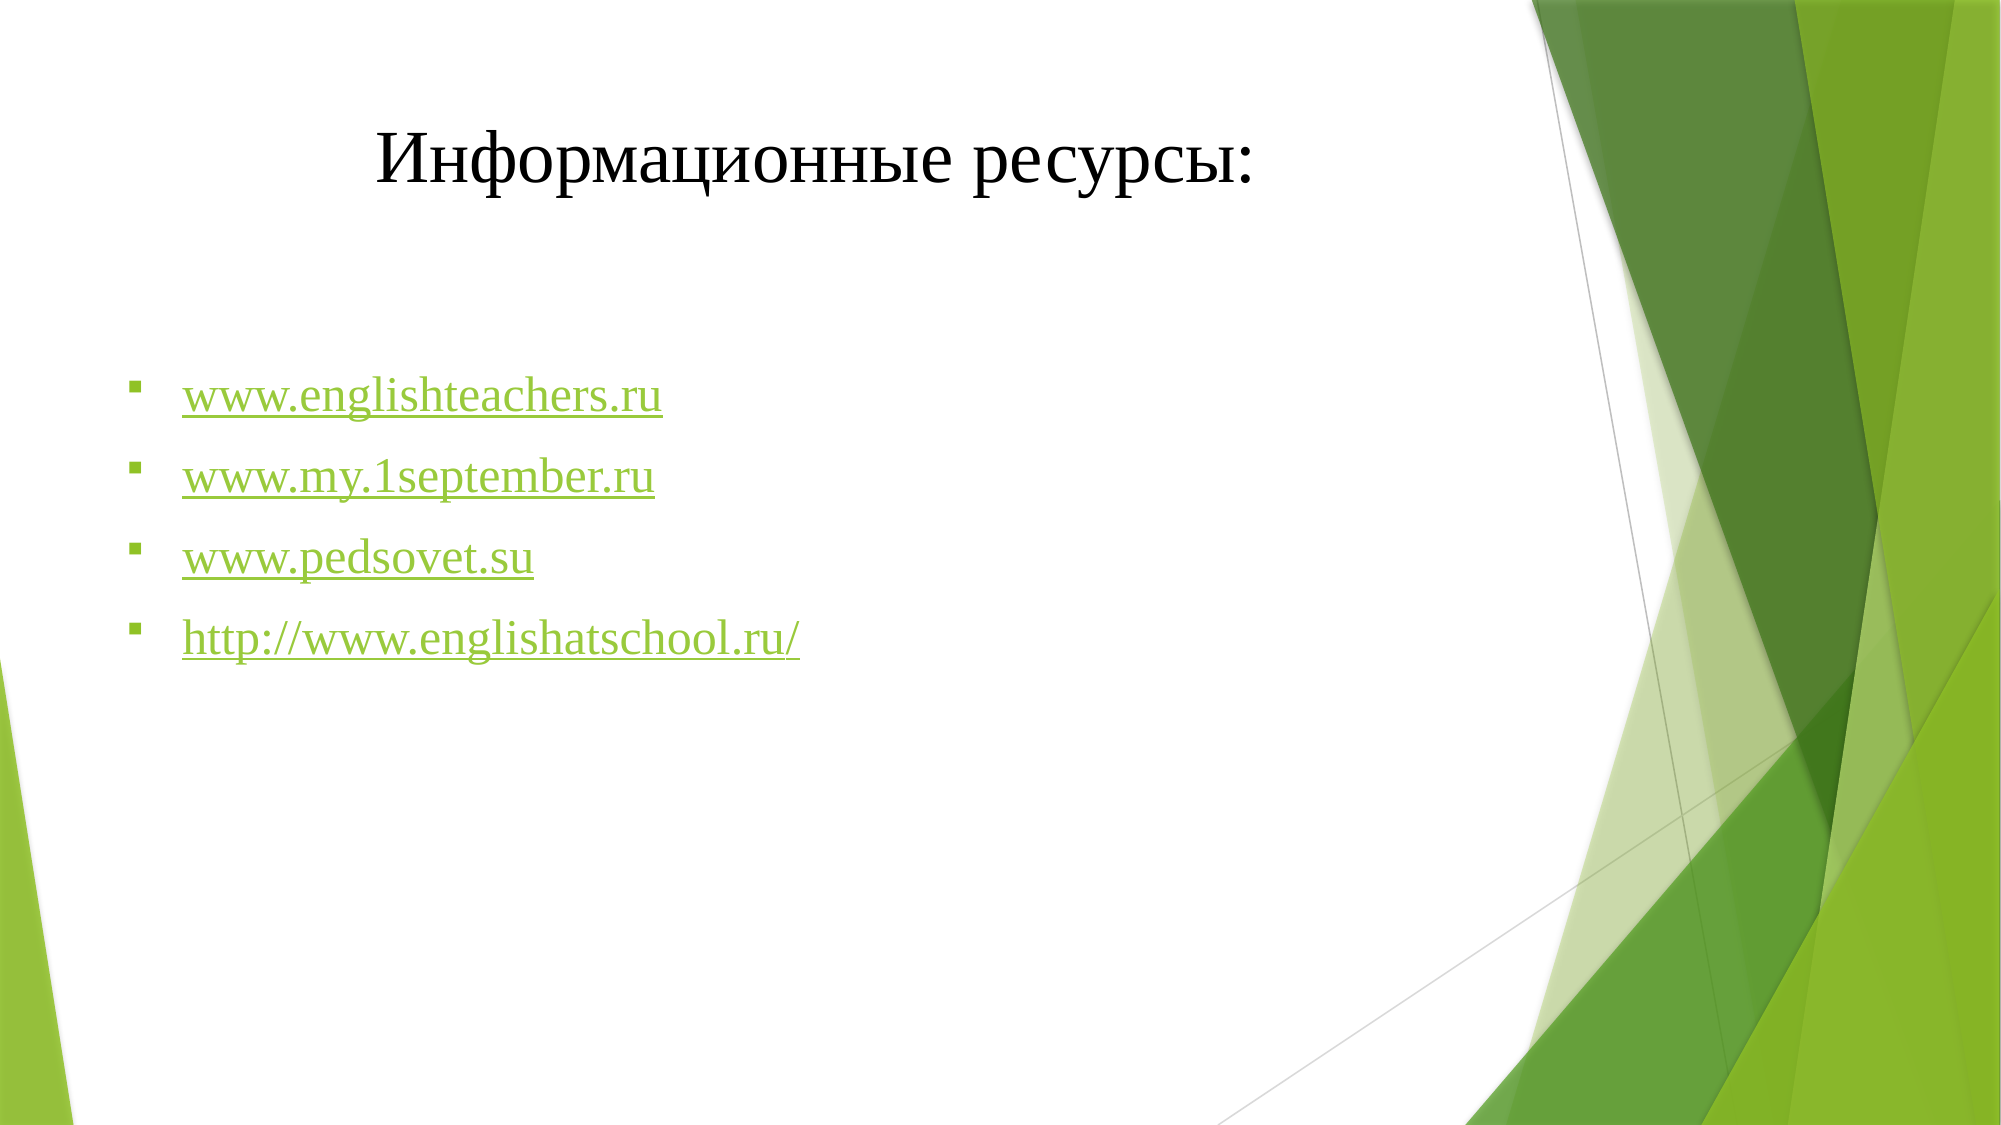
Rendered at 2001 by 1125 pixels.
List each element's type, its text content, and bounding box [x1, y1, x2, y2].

list www.englishteachers.ru www.my.1september.ru www.pedsovet.su http://www.englishatschool.ru/ [111, 354, 1522, 992]
title Информационные ресурсы: [111, 99, 1522, 317]
